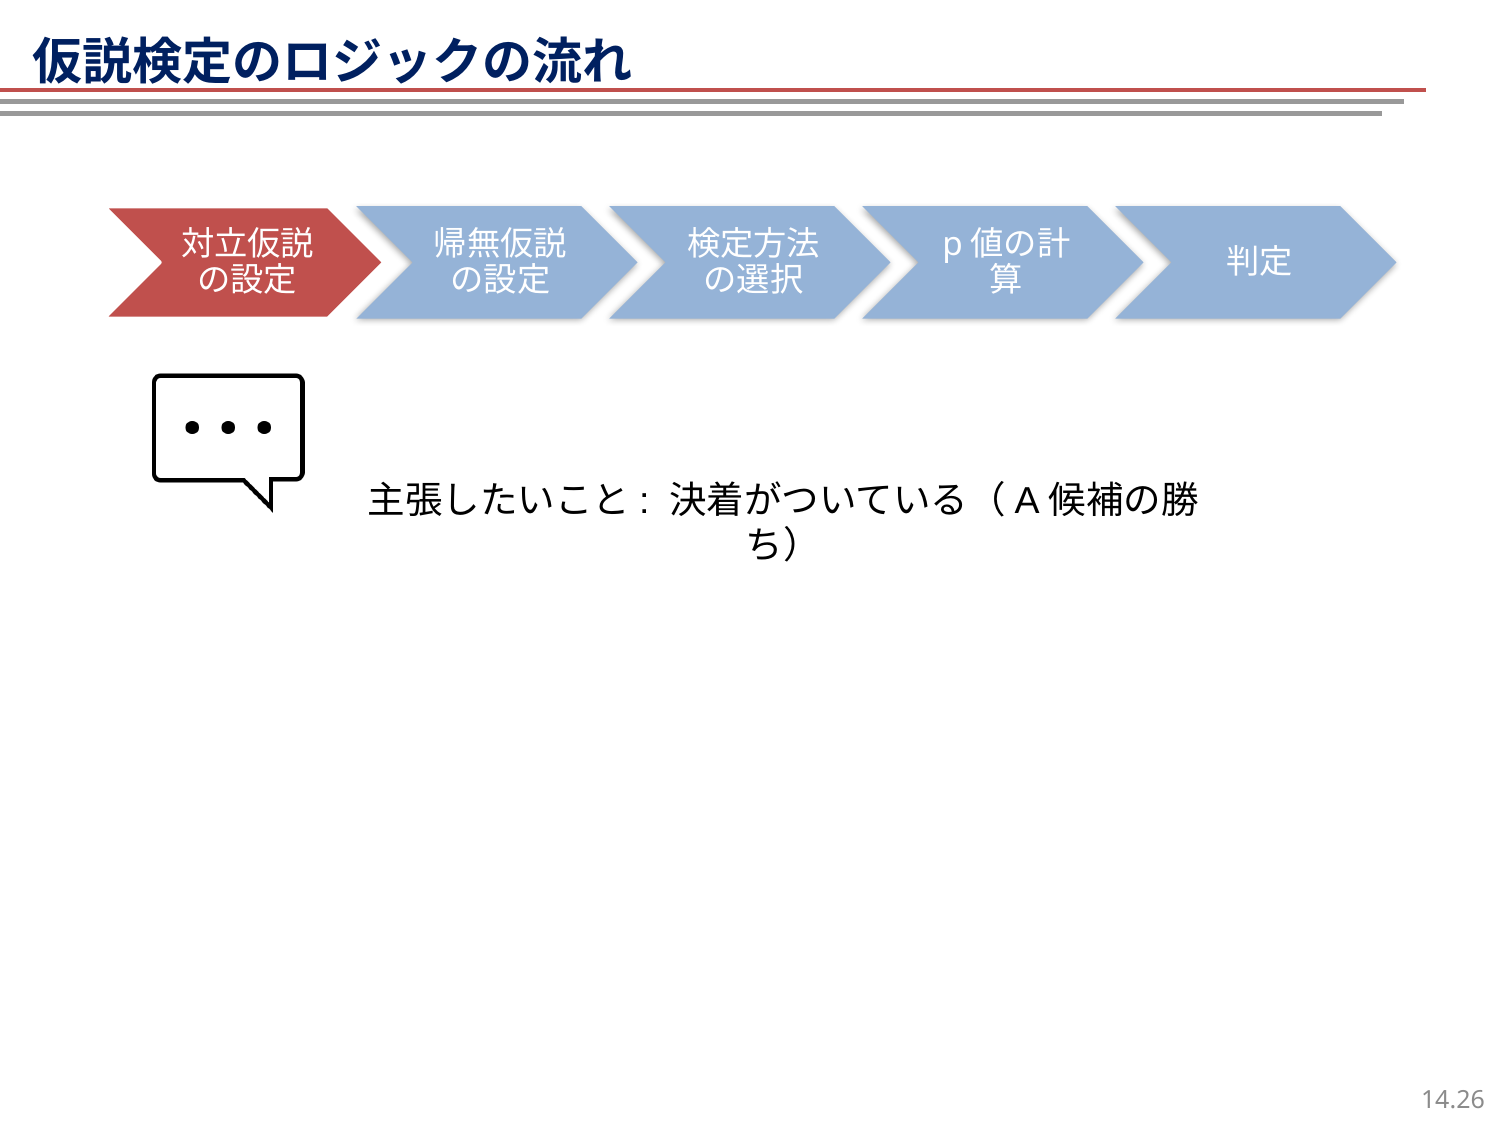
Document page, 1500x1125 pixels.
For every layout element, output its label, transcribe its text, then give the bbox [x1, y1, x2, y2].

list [102, 180, 1398, 345]
text_box 仮説検定のロジックの流れ [17, 21, 1459, 151]
text_box 主張したいこと: 決着がついている（A候補の勝ち） [322, 468, 1244, 573]
slide_number 25 [1381, 1065, 1500, 1125]
picture [120, 335, 336, 551]
